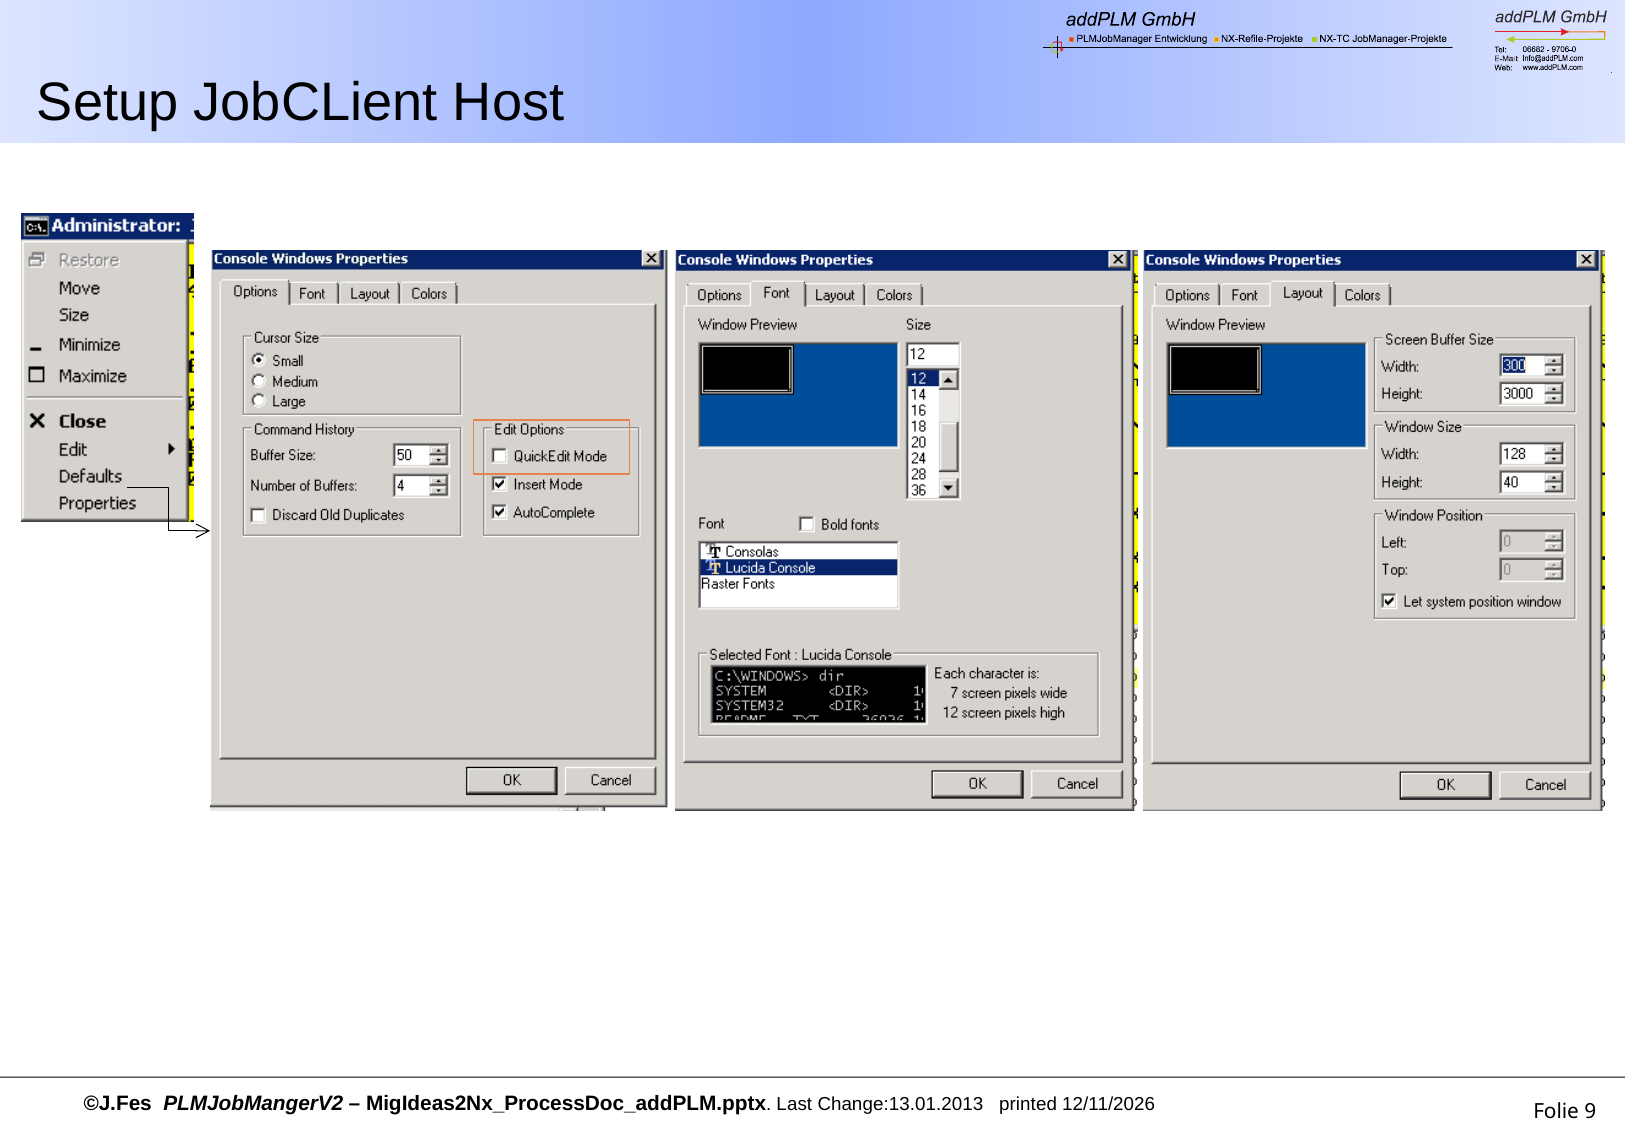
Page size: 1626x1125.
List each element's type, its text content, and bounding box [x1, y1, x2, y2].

picture [209, 250, 1138, 811]
picture [21, 213, 194, 522]
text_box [127, 486, 211, 531]
title Setup JobCLient Host [21, 59, 1612, 138]
picture [1142, 250, 1605, 811]
slide_number Folie 9 [1425, 1089, 1612, 1116]
